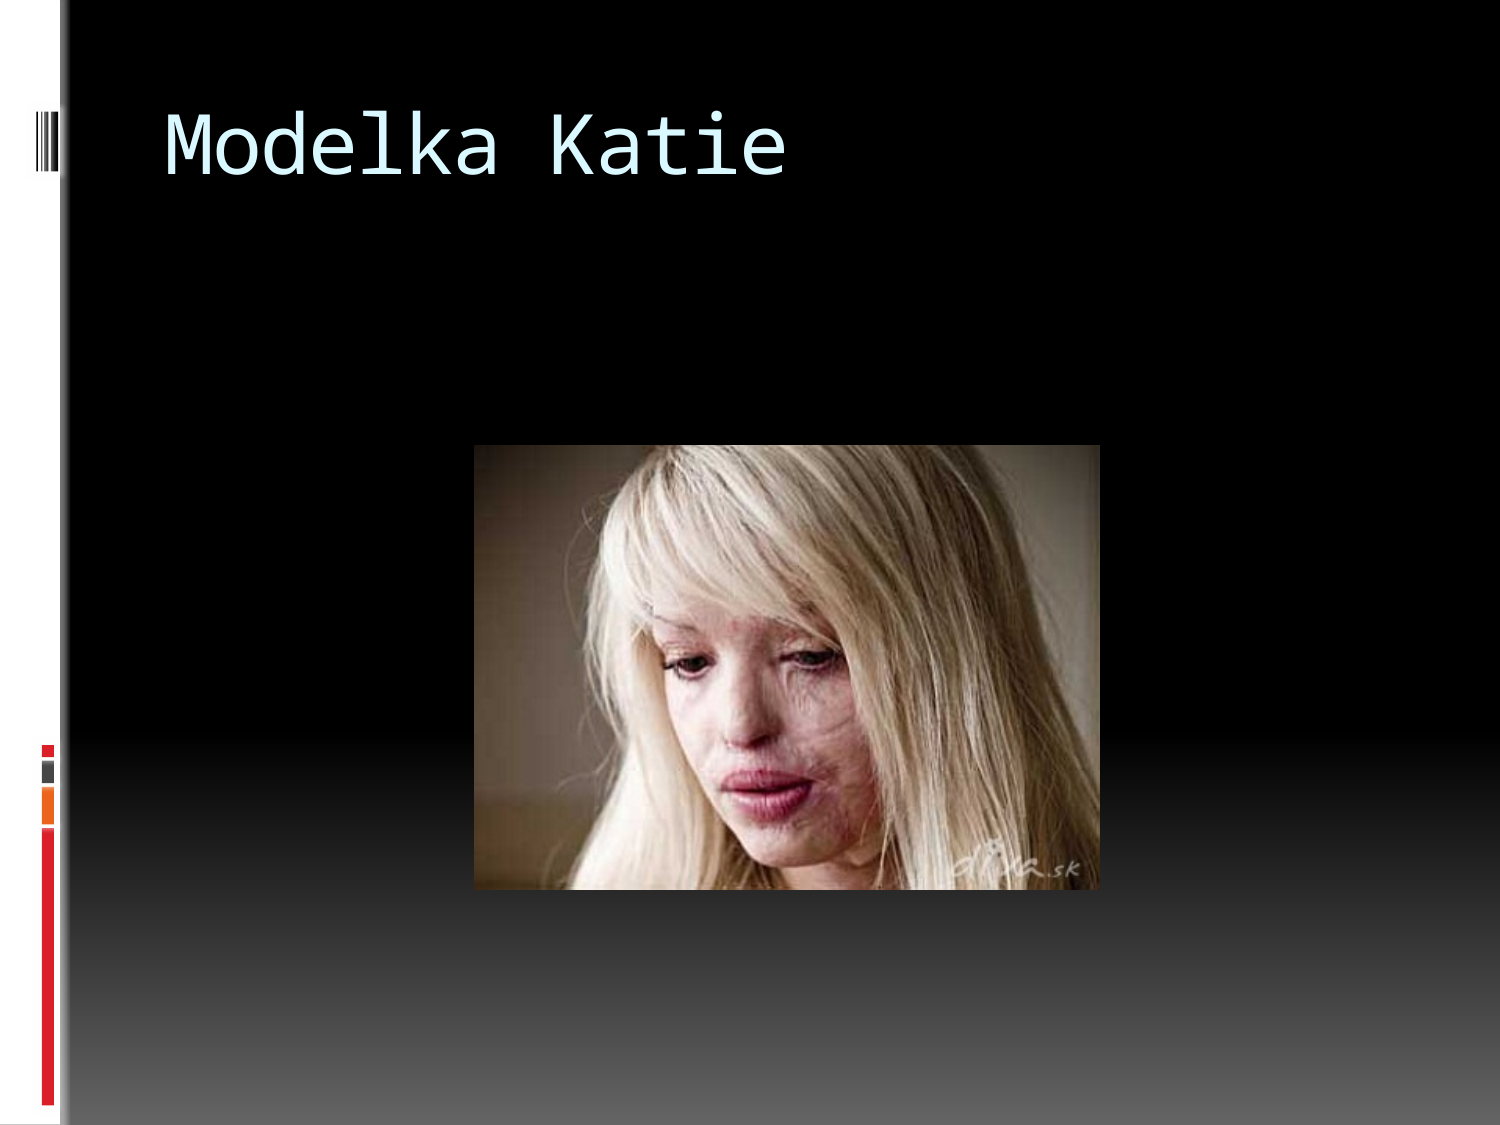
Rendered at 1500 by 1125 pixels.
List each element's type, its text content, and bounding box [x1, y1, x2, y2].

title Modelka Katie [150, 83, 1425, 234]
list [474, 445, 1101, 890]
